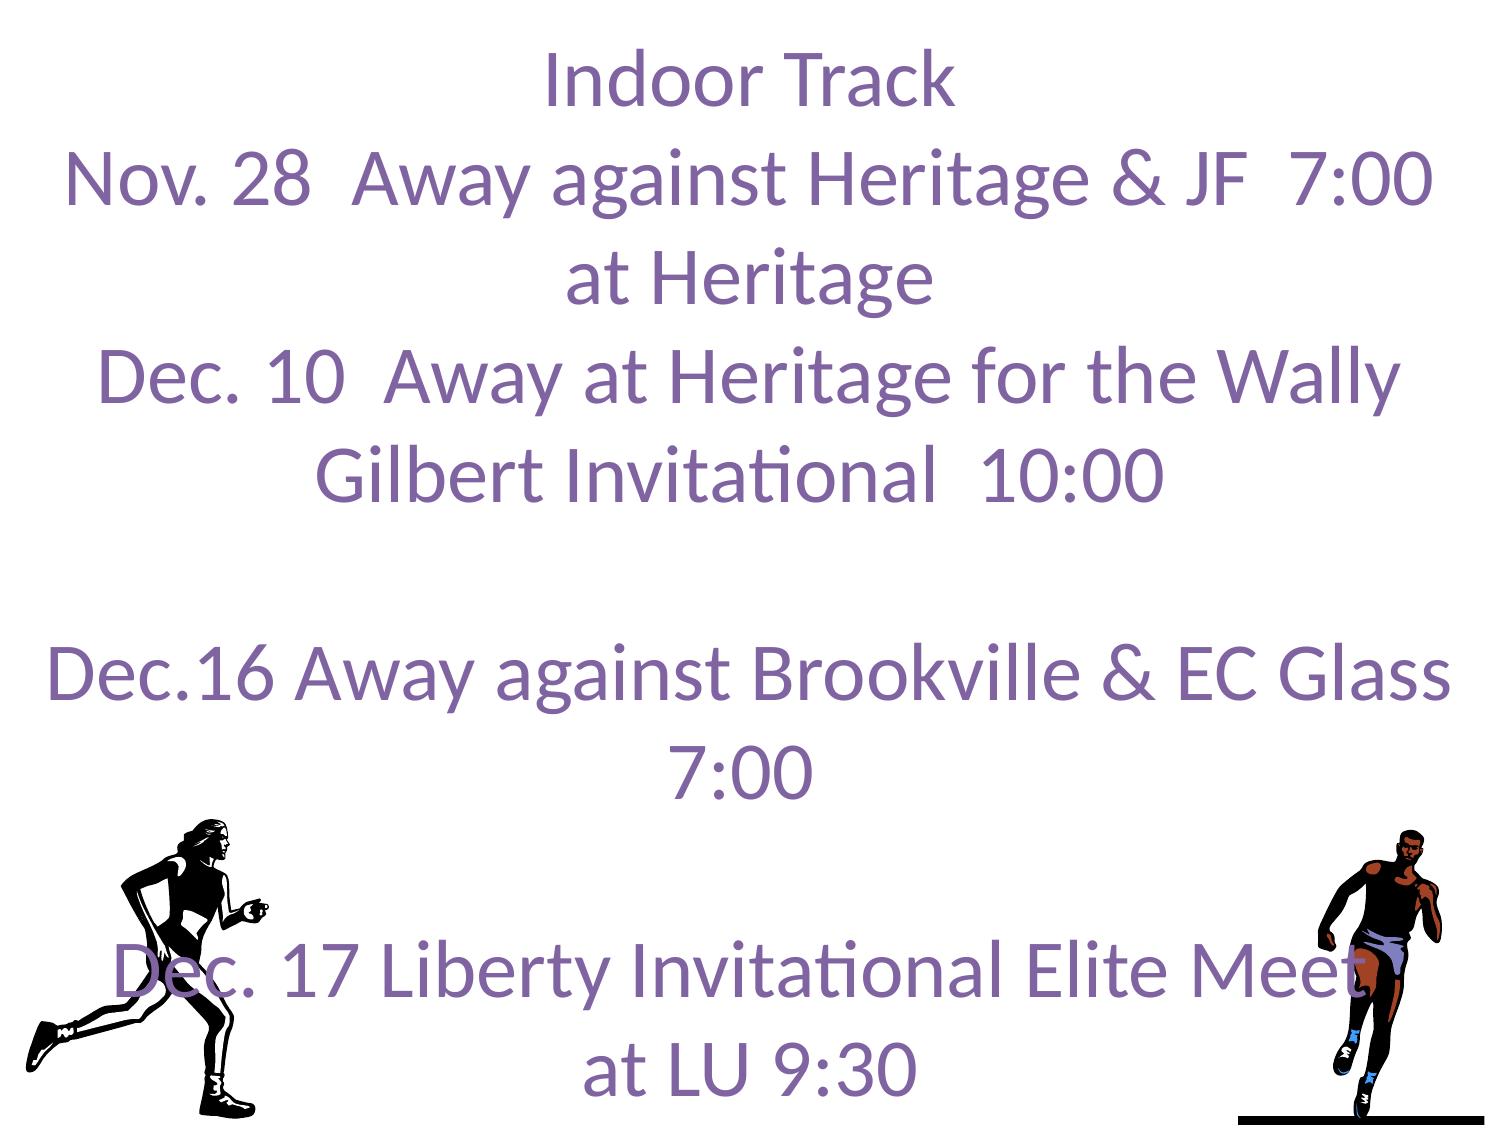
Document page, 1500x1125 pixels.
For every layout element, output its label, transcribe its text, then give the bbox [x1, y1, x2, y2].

title Indoor Track Nov. 28 Away against Heritage & JF 7:00 at Heritage Dec. 10 Away at Heritage for the Wally Gilbert Invitational 10:00 Dec.16 Away against Brookville & EC Glass 7:00 Dec. 17 Liberty Invitational Elite Meet at LU 9:30 [0, 12, 1500, 1125]
picture [24, 817, 270, 1120]
picture [1237, 828, 1485, 1125]
